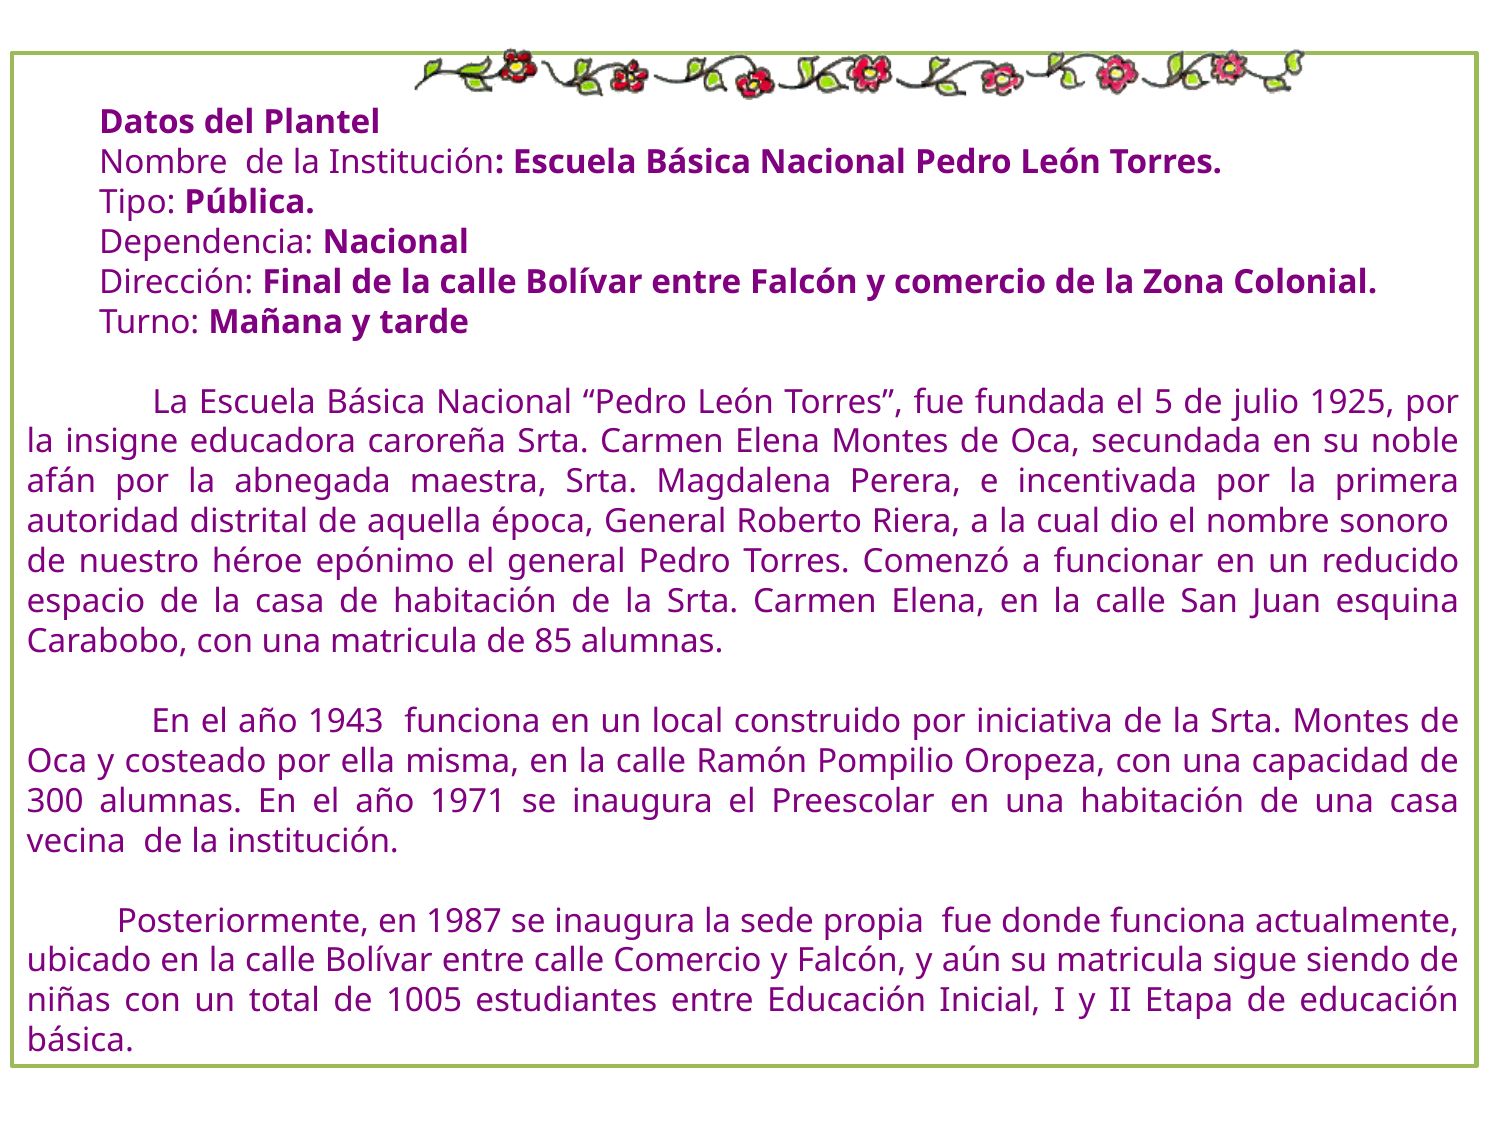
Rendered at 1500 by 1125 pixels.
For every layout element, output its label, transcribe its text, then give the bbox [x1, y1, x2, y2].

text_box Datos del Plantel Nombre de la Institución: Escuela Básica Nacional Pedro León Torres. Tipo: Pública. Dependencia: Nacional Dirección: Final de la calle Bolívar entre Falcón y comercio de la Zona Colonial. Turno: Mañana y tarde La Escuela Básica Nacional “Pedro León Torres”, fue fundada el 5 de julio 1925, por la insigne educadora caroreña Srta. Carmen Elena Montes de Oca, secundada en su noble afán por la abnegada maestra, Srta. Magdalena Perera, e incentivada por la primera autoridad distrital de aquella época, General Roberto Riera, a la cual dio el nombre sonoro de nuestro héroe epónimo el general Pedro Torres. Comenzó a funcionar en un reducido espacio de la casa de habitación de la Srta. Carmen Elena, en la calle San Juan esquina Carabobo, con una matricula de 85 alumnas. En el año 1943 funciona en un local construido por iniciativa de la Srta. Montes de Oca y costeado por ella misma, en la calle Ramón Pompilio Oropeza, con una capacidad de 300 alumnas. En el año 1971 se inaugura el Preescolar en una habitación de una casa vecina de la institución. Posteriormente, en 1987 se inaugura la sede propia fue donde funciona actualmente, ubicado en la calle Bolívar entre calle Comercio y Falcón, y aún su matricula sigue siendo de niñas con un total de 1005 estudiantes entre Educación Inicial, I y II Etapa de educación básica. [10, 51, 1479, 1068]
picture [409, 46, 1309, 101]
